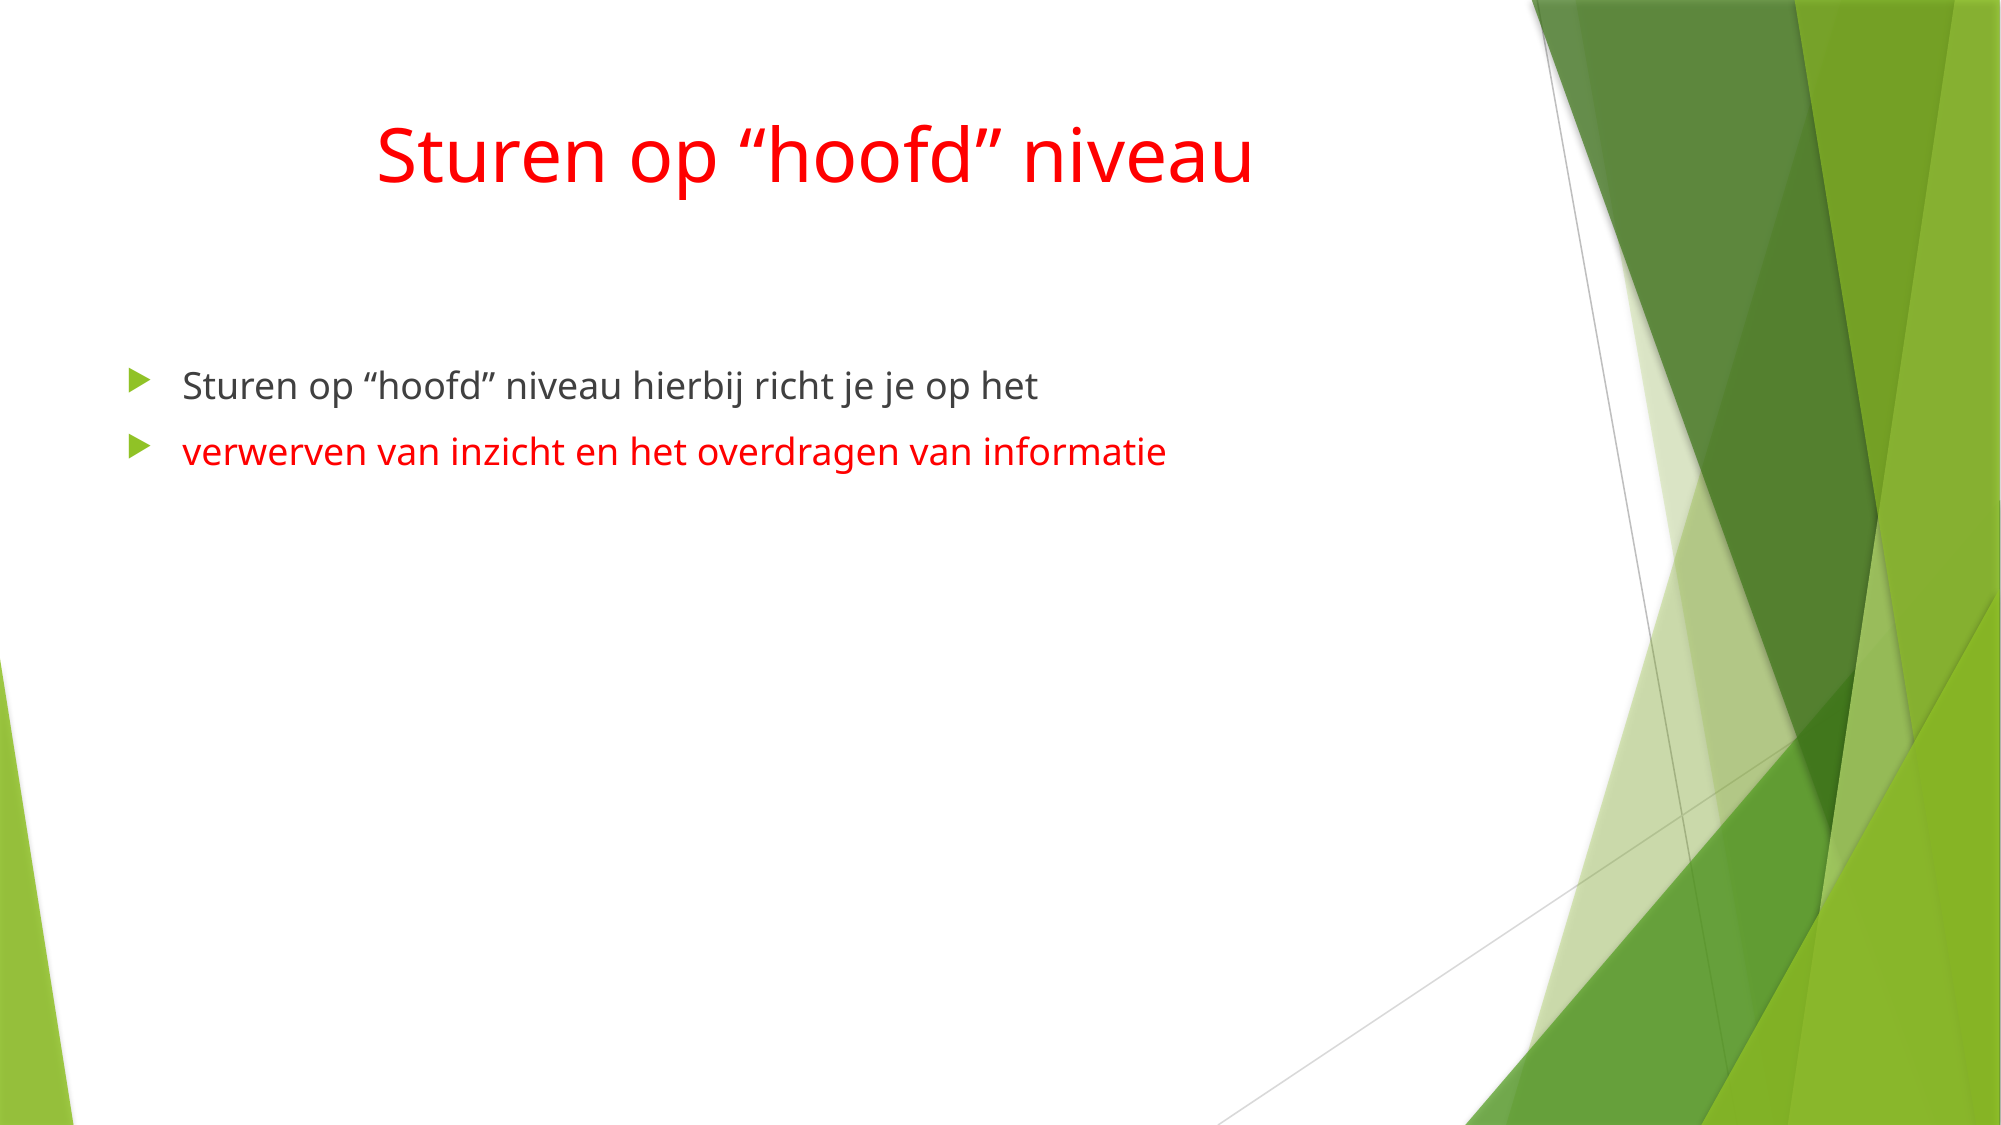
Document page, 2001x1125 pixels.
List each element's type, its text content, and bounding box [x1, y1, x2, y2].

list Sturen op “hoofd” niveau hierbij richt je je op het verwerven van inzicht en het overdragen van informatie [111, 354, 1522, 992]
title Sturen op “hoofd” niveau [111, 99, 1522, 317]
